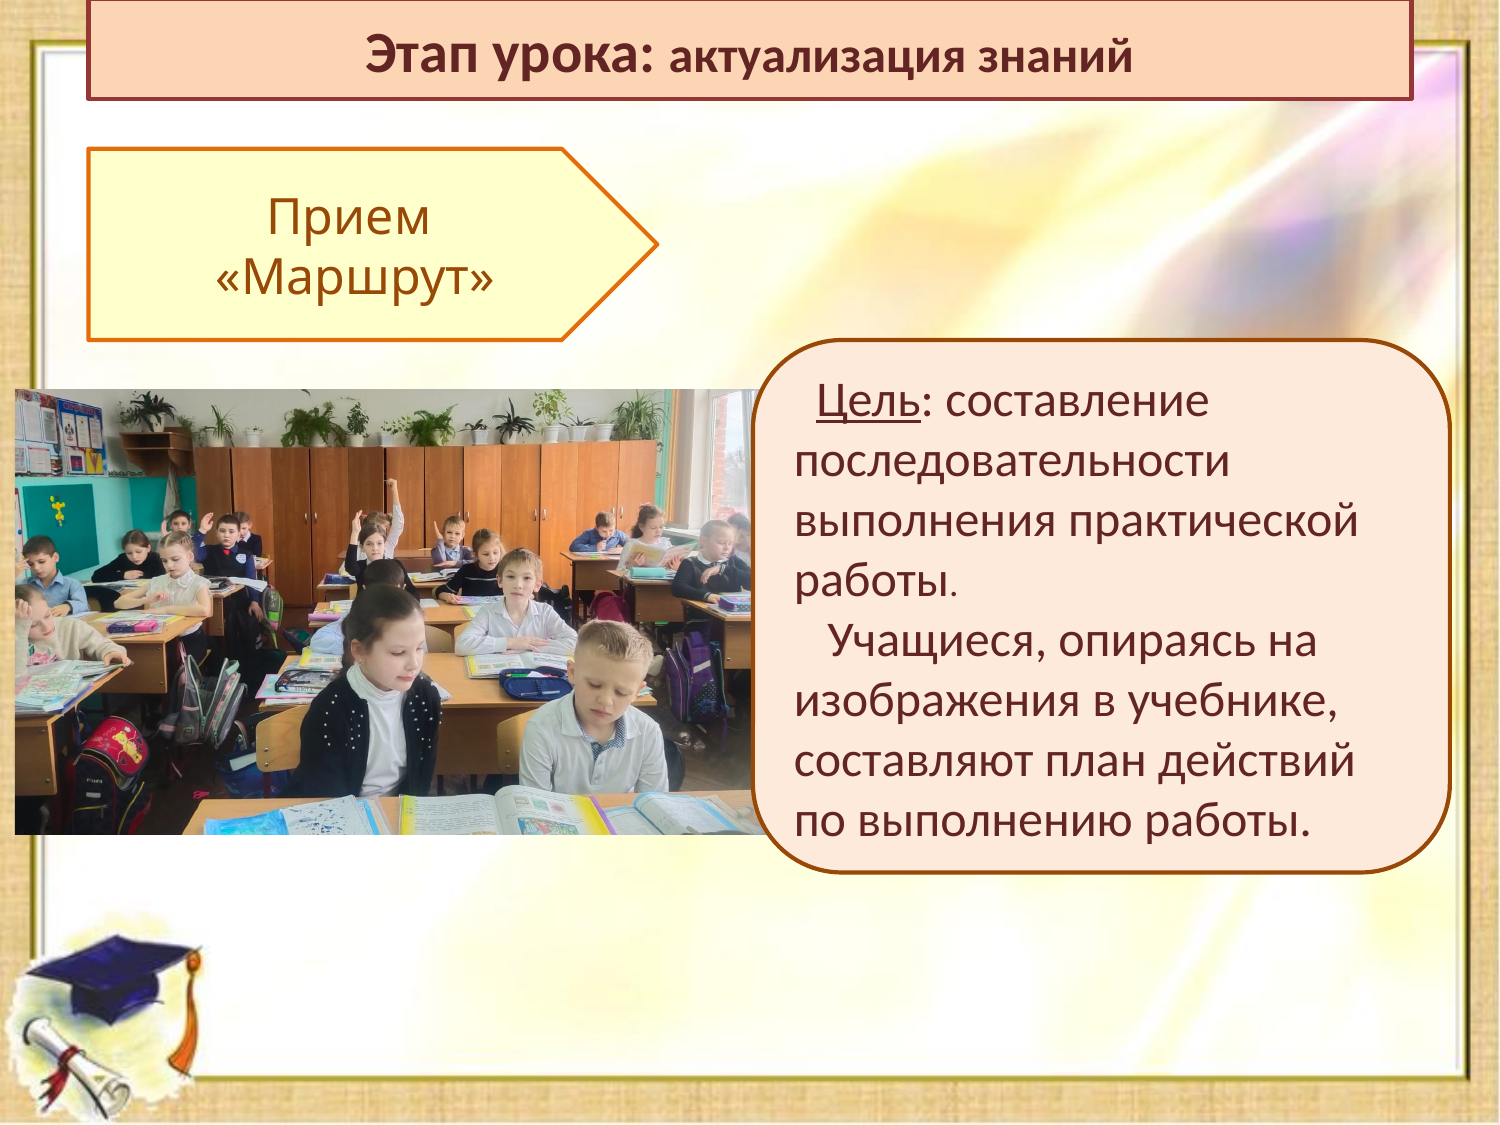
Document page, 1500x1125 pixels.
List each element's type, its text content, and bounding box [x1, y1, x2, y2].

picture [0, 0, 1500, 1125]
text_box Этап урока: актуализация знаний [86, 0, 1414, 101]
text_box Цель: составление последовательности выполнения практической работы. Учащиеся, опираясь на изображения в учебнике, составляют план действий по выполнению работы. [760, 337, 1452, 875]
text_box Прием «Маршрут» [86, 146, 660, 343]
